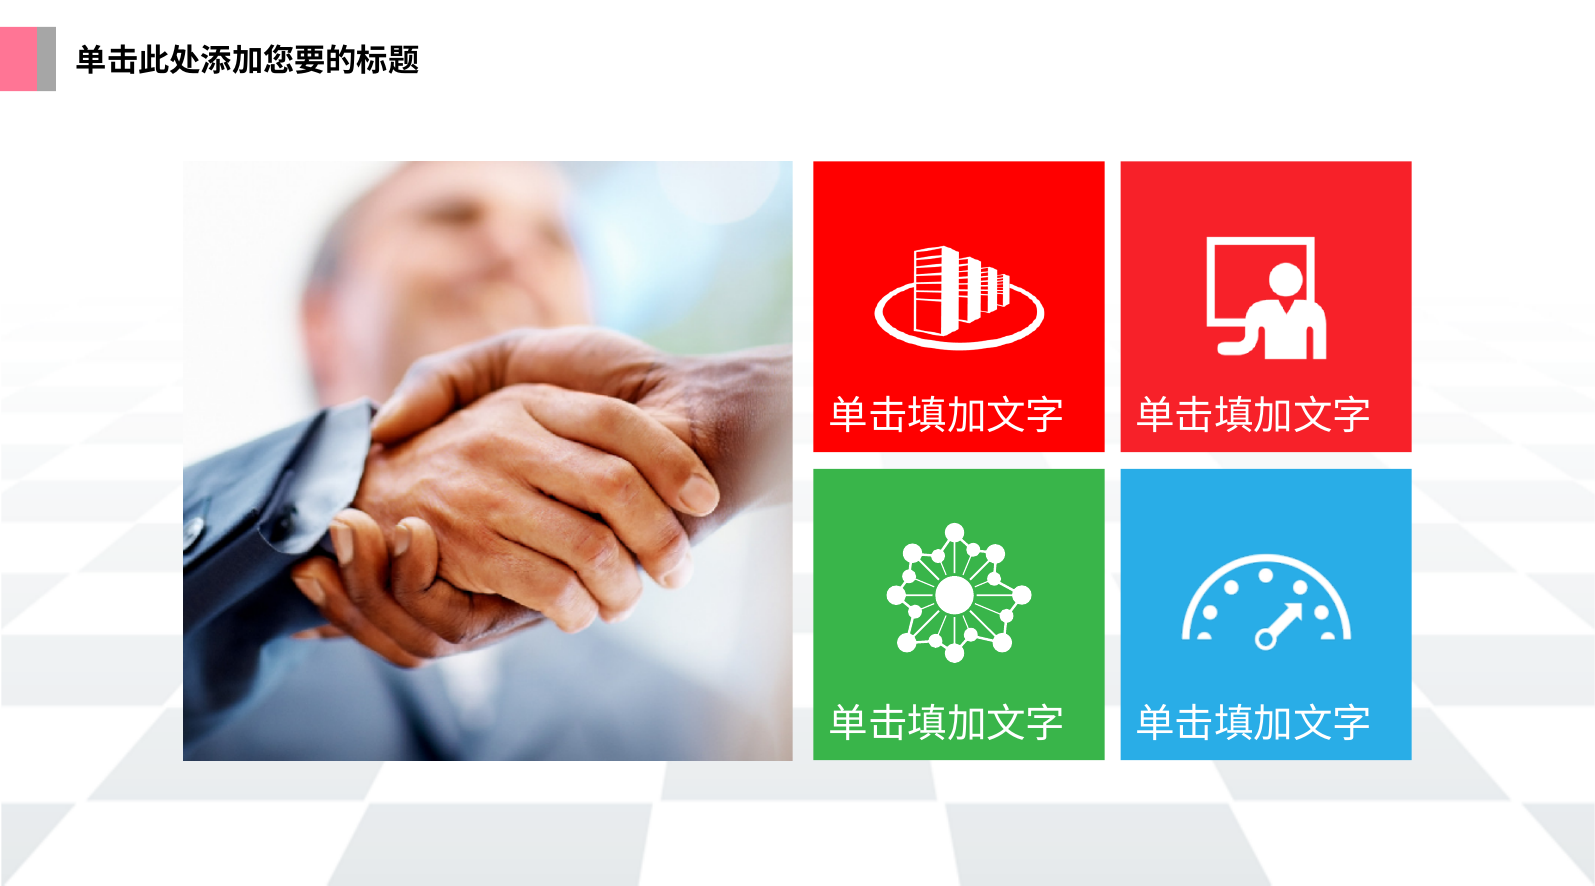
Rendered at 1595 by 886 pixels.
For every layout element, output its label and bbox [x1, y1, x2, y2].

text_box [1120, 468, 1412, 761]
picture [0, 0, 1595, 886]
text_box [813, 468, 1105, 761]
text_box [1120, 161, 1412, 453]
text_box [813, 161, 1105, 453]
